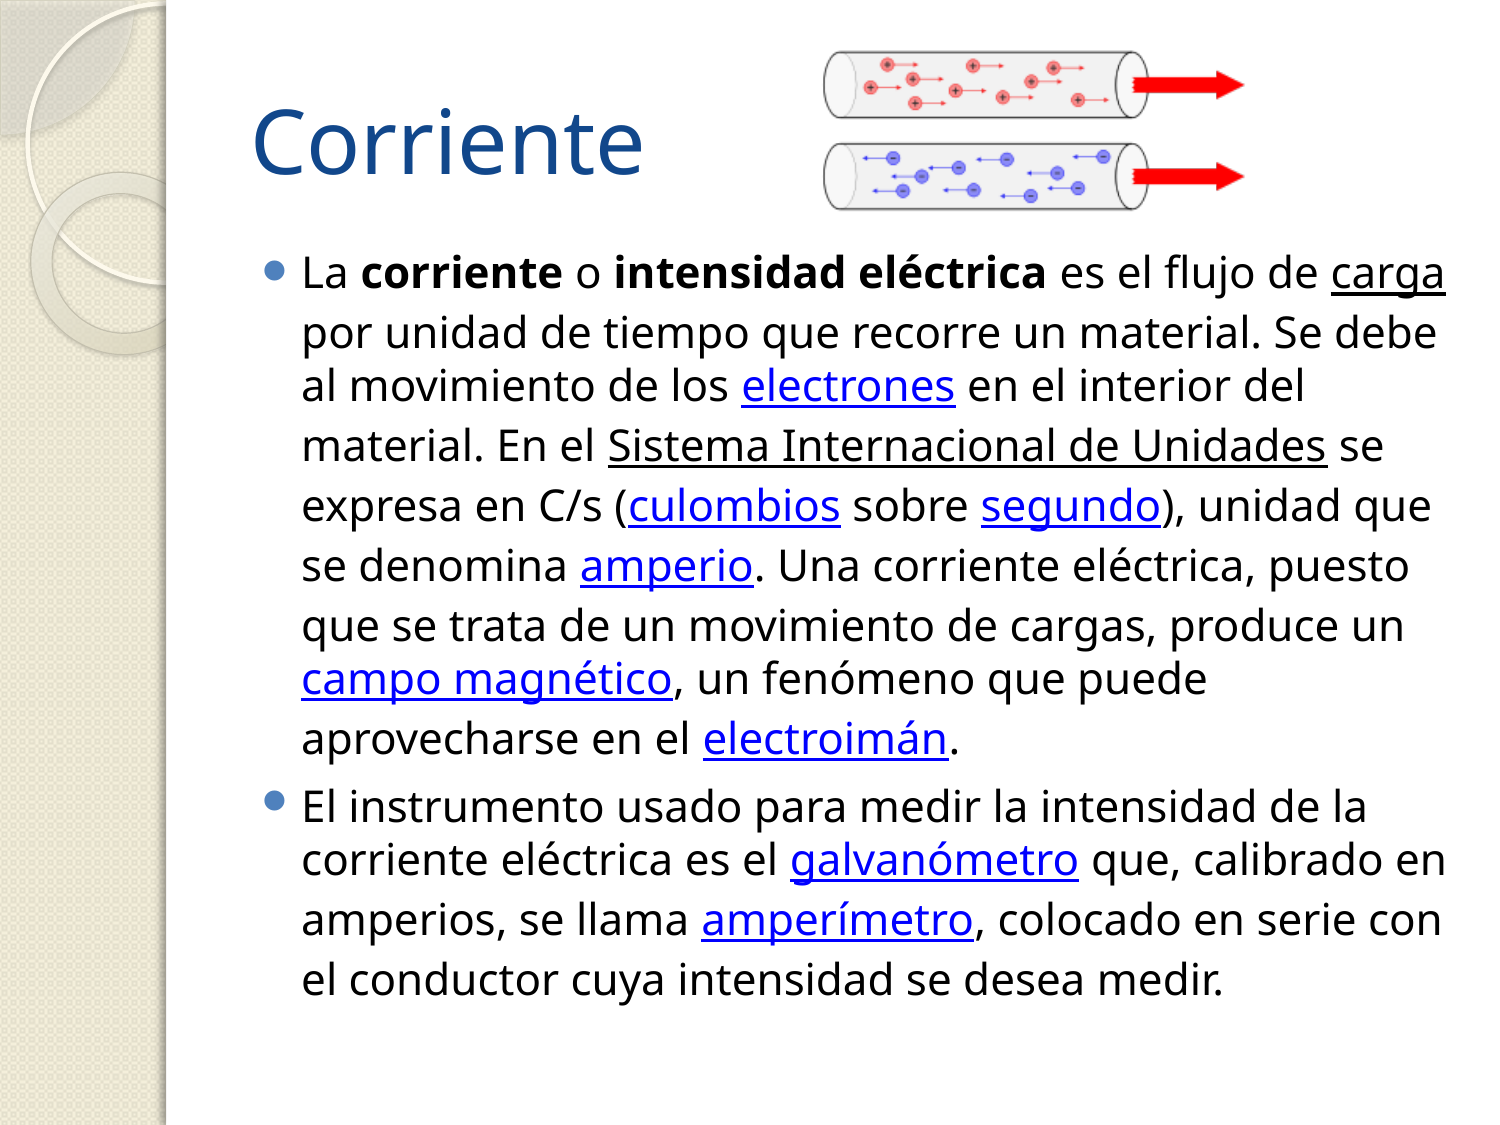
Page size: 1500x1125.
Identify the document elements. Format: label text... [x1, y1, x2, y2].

title Corriente [235, 45, 1466, 233]
picture [808, 46, 1262, 216]
list La corriente o intensidad eléctrica es el flujo de carga por unidad de tiempo que recorre un material. Se debe al movimiento de los electrones en el interior del material. En el Sistema Internacional de Unidades se expresa en C/s (culombios sobre segundo), unidad que se denomina amperio. Una corriente eléctrica, puesto que se trata de un movimiento de cargas, produce un campo magnético, un fenómeno que puede aprovecharse en el electroimán. El instrumento usado para medir la intensidad de la corriente eléctrica es el galvanómetro que, calibrado en amperios, se llama amperímetro, colocado en serie con el conductor cuya intensidad se desea medir. [235, 237, 1466, 1025]
